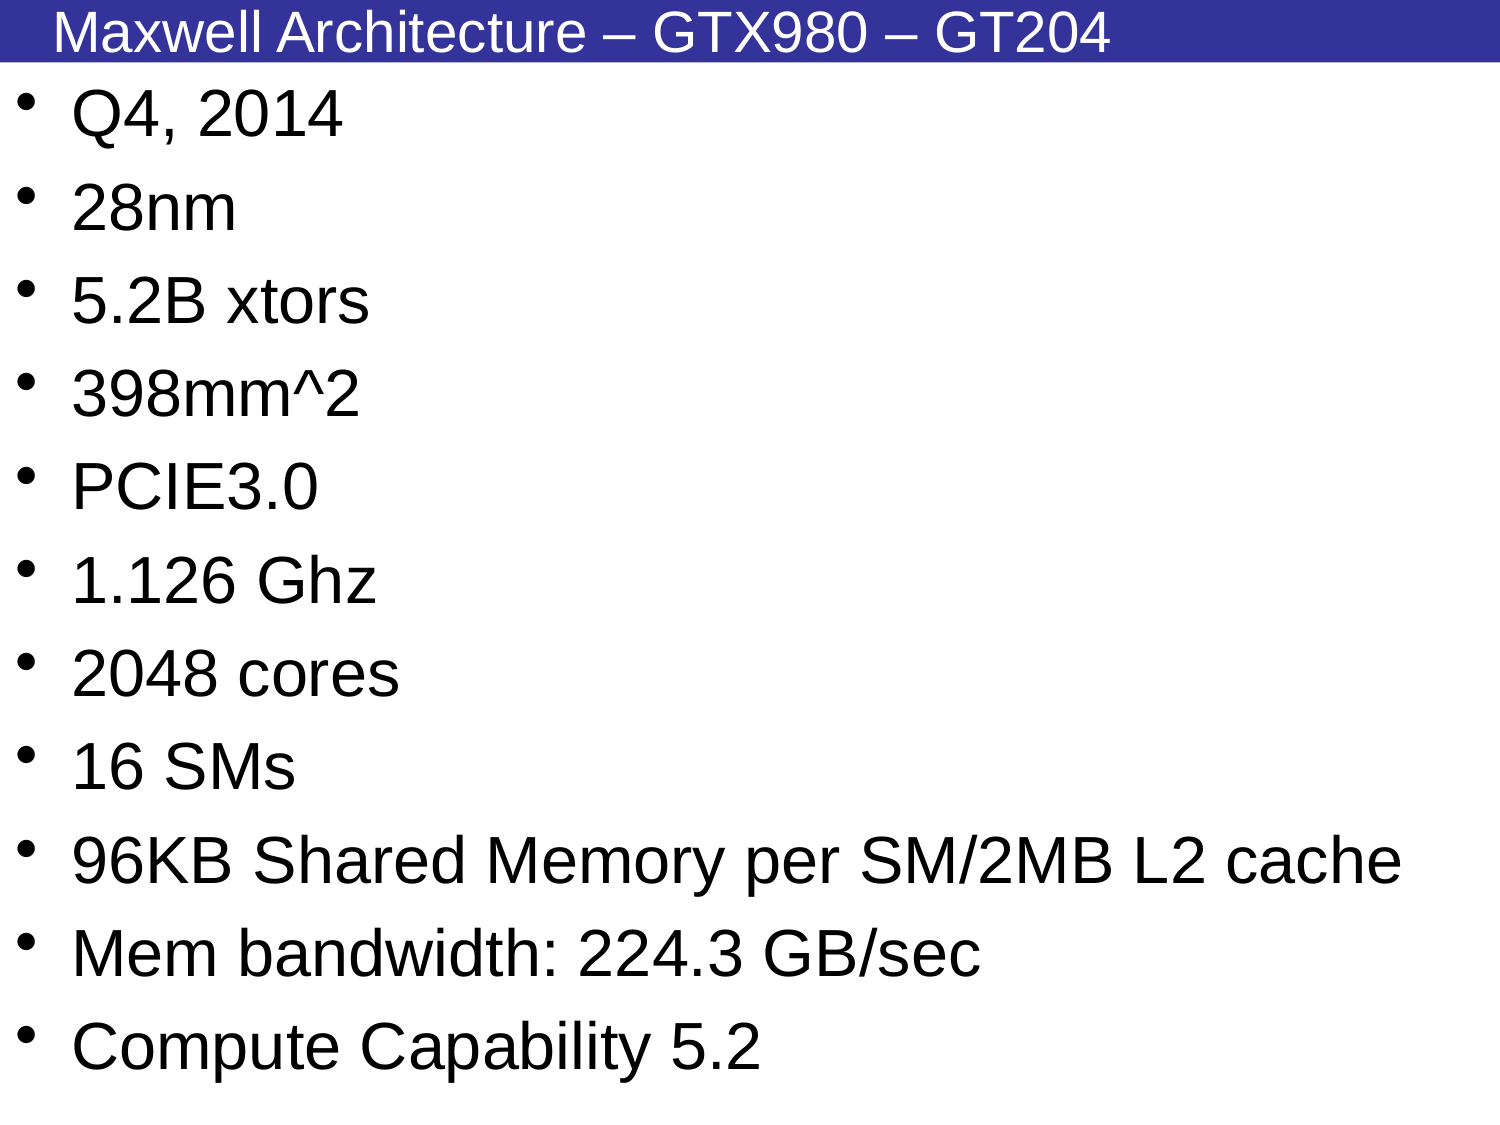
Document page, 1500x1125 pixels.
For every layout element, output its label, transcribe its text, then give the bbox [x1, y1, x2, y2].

title Maxwell Architecture – GTX980 – GT204 [37, 7, 1426, 51]
list Q4, 2014 28nm 5.2B xtors 398mm^2 PCIE3.0 1.126 Ghz 2048 cores 16 SMs 96KB Shared Memory per SM/2MB L2 cache Mem bandwidth: 224.3 GB/sec Compute Capability 5.2 [0, 62, 1500, 1125]
